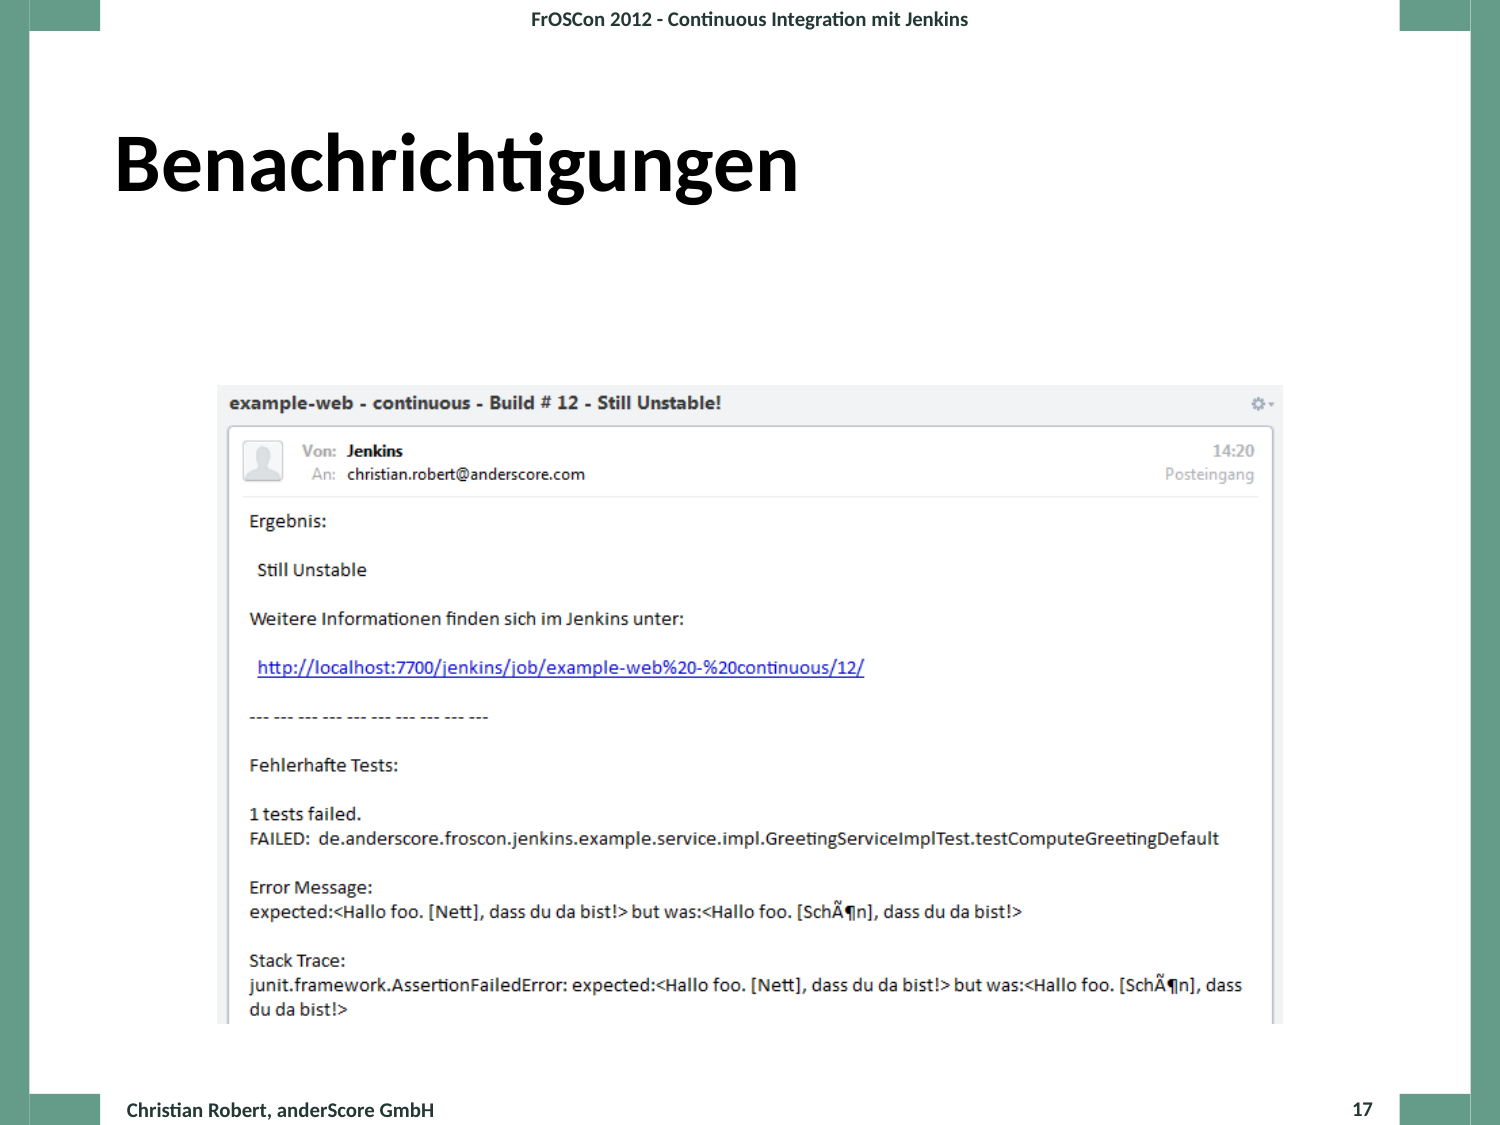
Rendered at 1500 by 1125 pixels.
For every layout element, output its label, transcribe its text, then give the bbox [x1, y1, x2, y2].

slide_number Christian Robert, anderScore GmbH [112, 1092, 1069, 1125]
picture [216, 385, 1284, 1024]
slide_number 17 [1074, 1092, 1388, 1124]
footer FrOSCon 2012 - Continuous Integration mit Jenkins [100, 2, 1400, 34]
title Benachrichtigungen [100, 101, 1400, 339]
